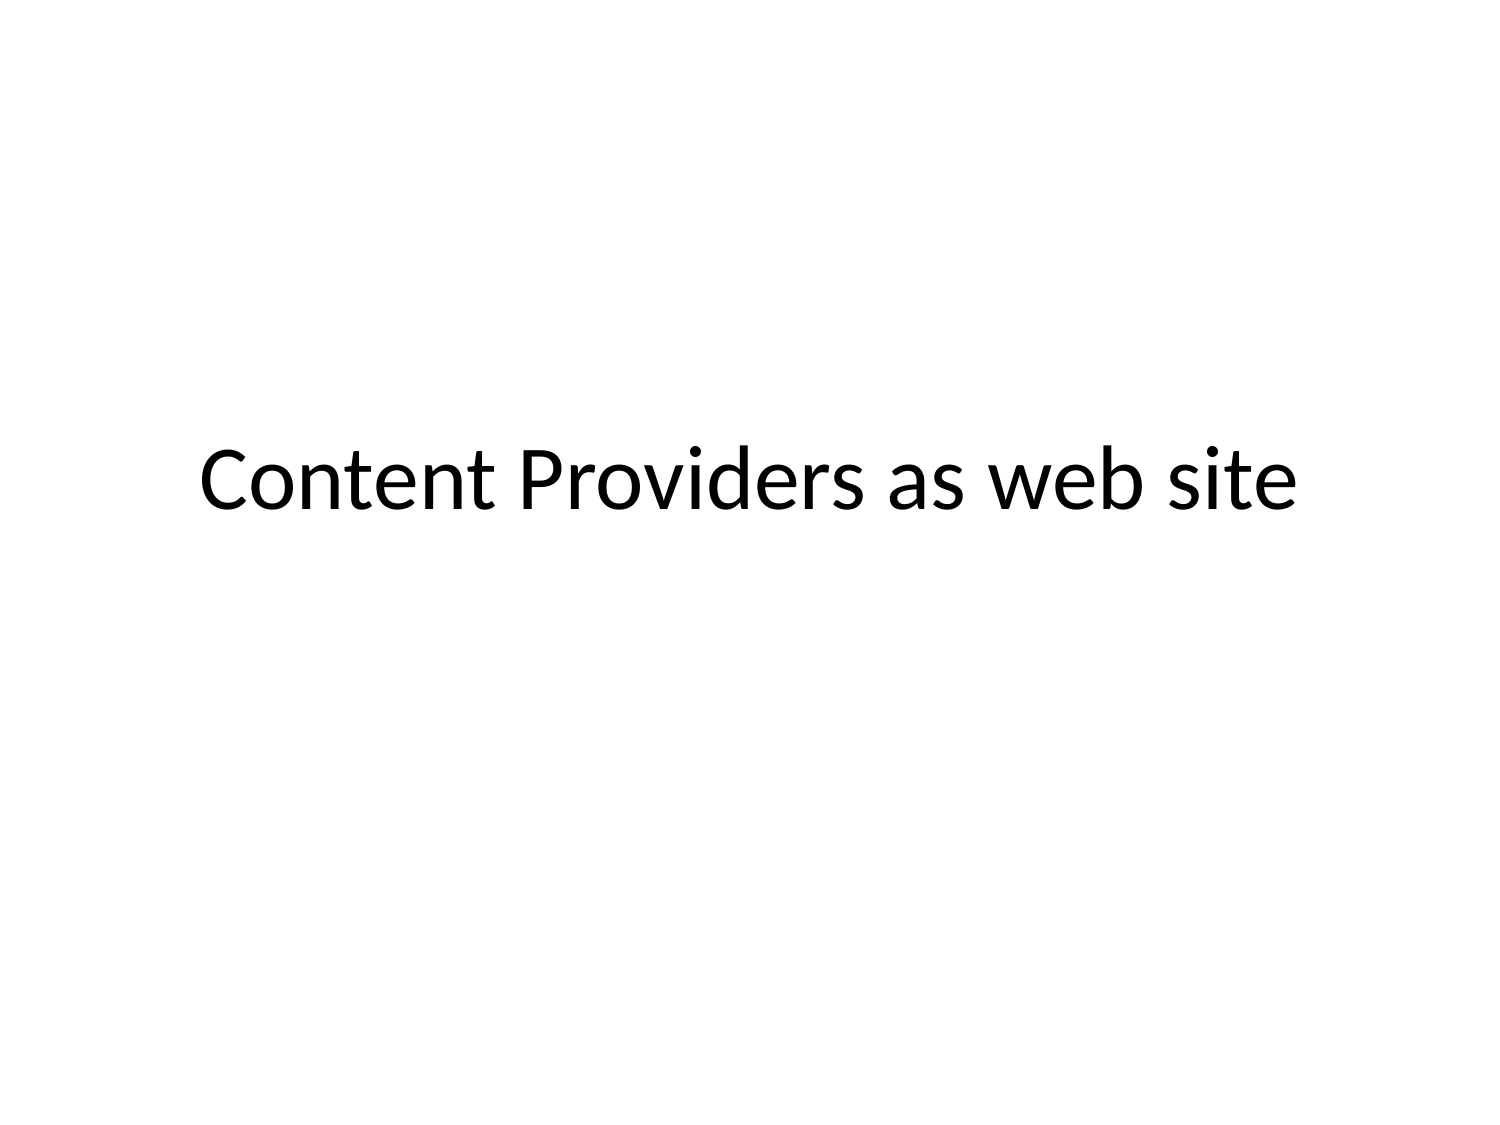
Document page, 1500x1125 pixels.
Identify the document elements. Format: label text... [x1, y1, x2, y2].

title Content Providers as web site [75, 45, 1425, 900]
